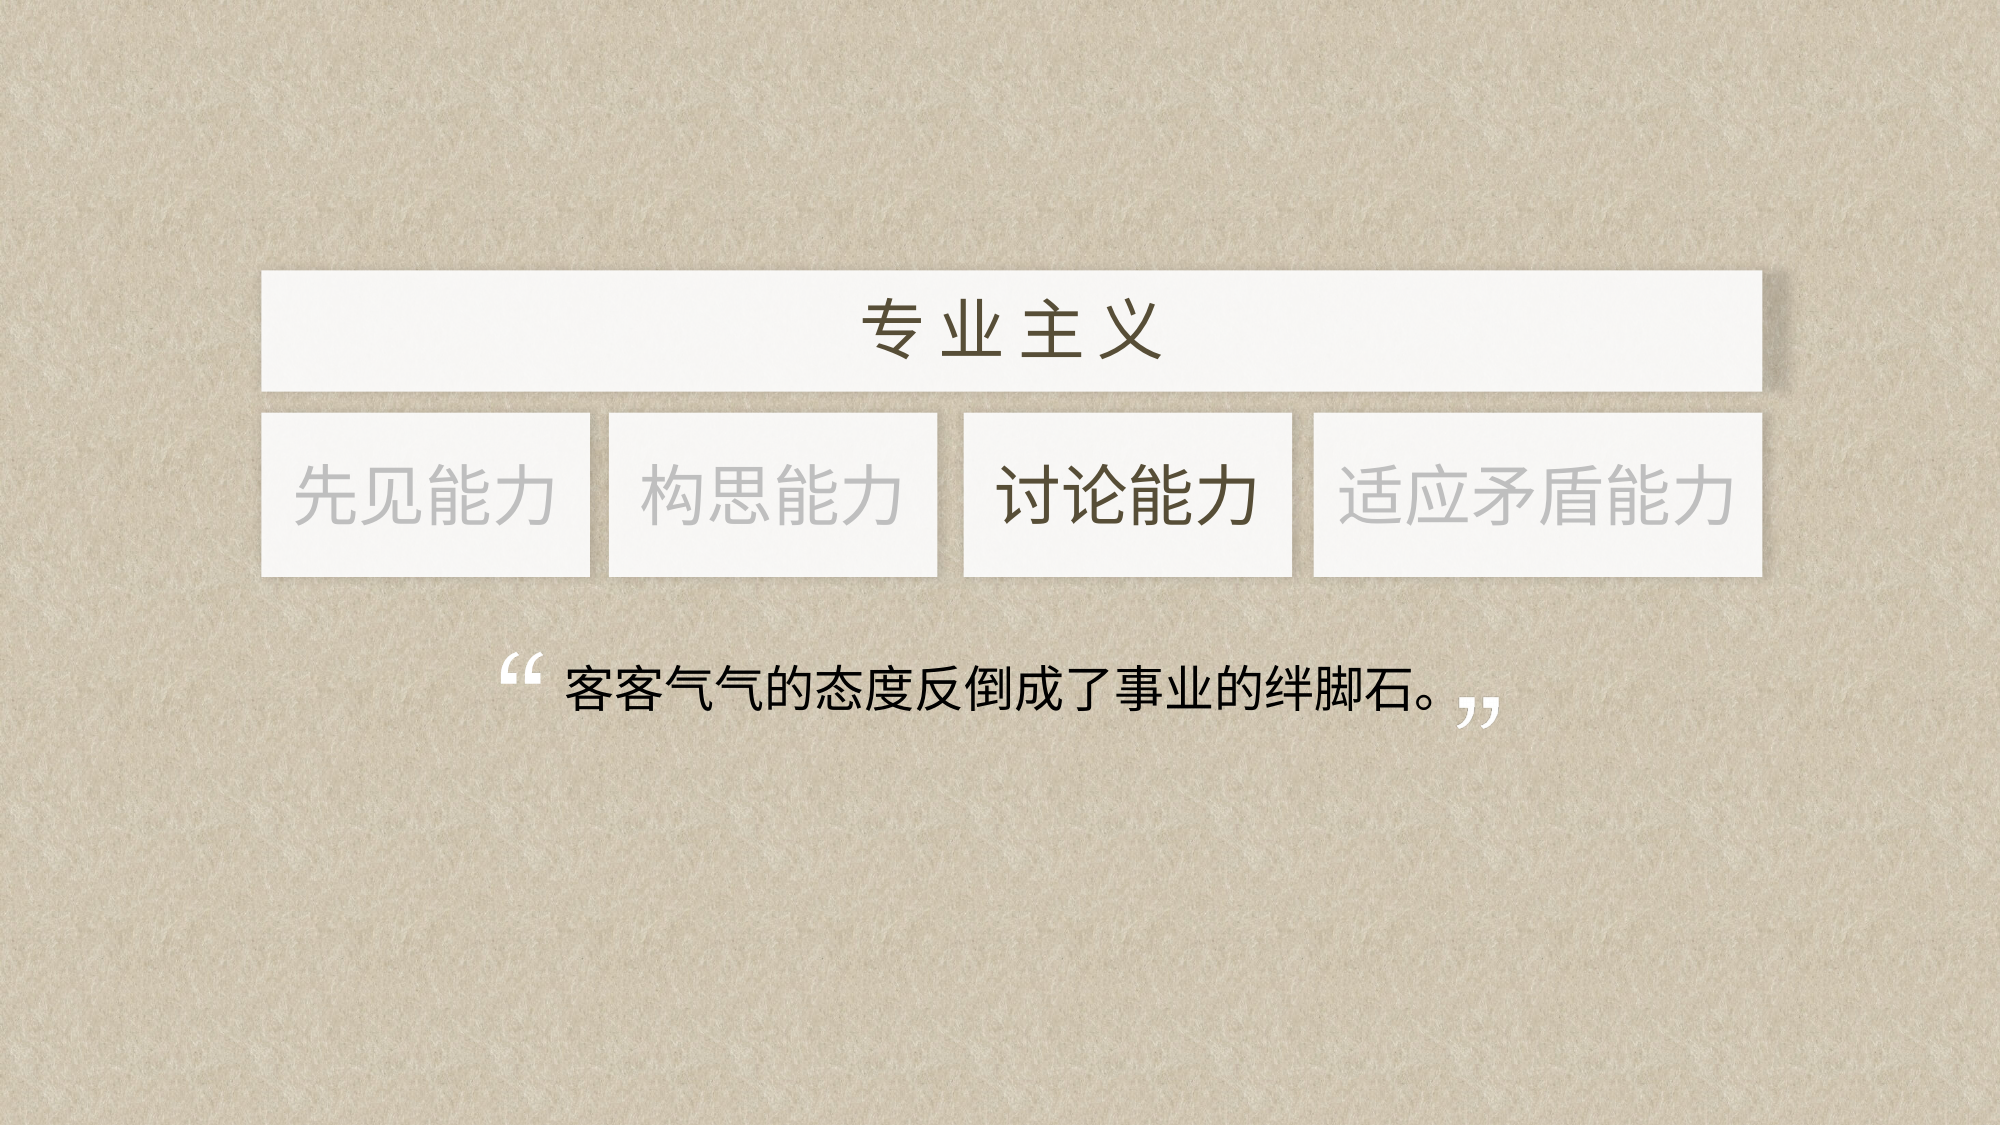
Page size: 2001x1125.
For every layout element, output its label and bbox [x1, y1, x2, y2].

text_box [495, 645, 1505, 735]
picture [0, 0, 2000, 1125]
text_box [261, 270, 1763, 577]
